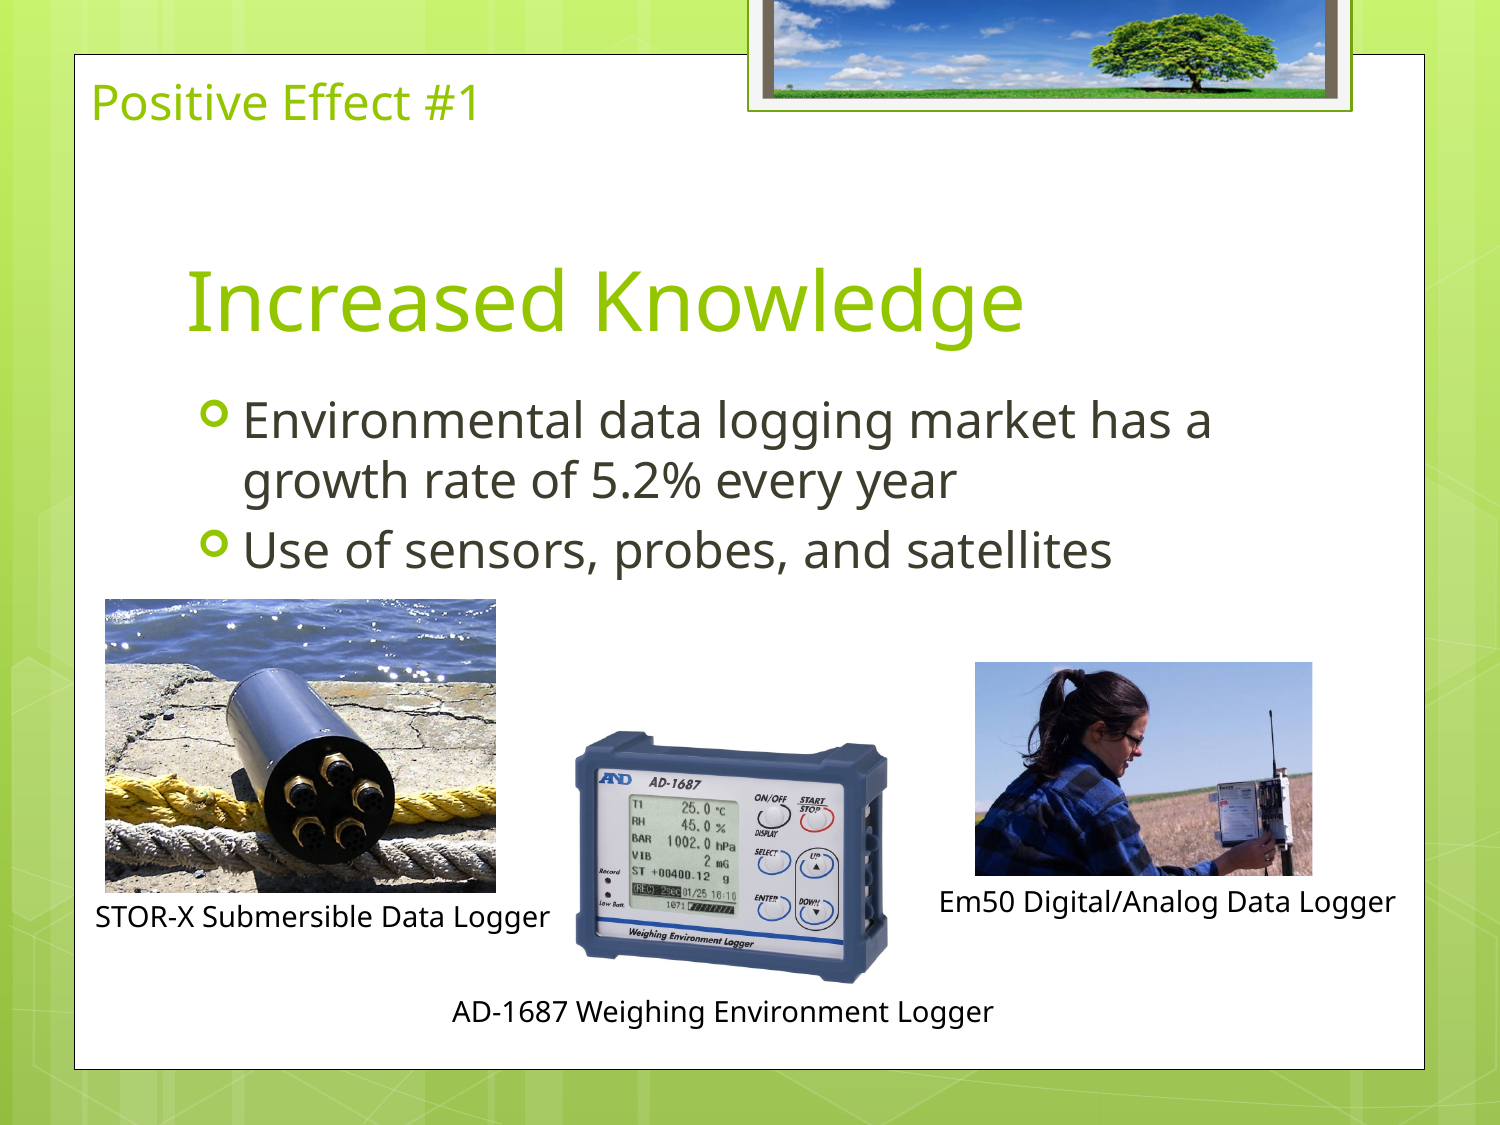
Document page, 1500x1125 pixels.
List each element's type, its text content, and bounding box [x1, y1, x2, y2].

text_box Em50 Digital/Analog Data Logger [923, 875, 1412, 926]
picture [774, 0, 1326, 98]
picture [566, 722, 897, 986]
title Increased Knowledge [171, 168, 1324, 357]
picture [105, 599, 496, 893]
picture [974, 662, 1313, 876]
list Environmental data logging market has a growth rate of 5.2% every year Use of sensors, probes, and satellites [171, 381, 1283, 957]
text_box STOR-X Submersible Data Logger [80, 891, 560, 941]
text_box Positive Effect #1 [74, 62, 588, 138]
text_box AD-1687 Weighing Environment Logger [437, 985, 1025, 1036]
